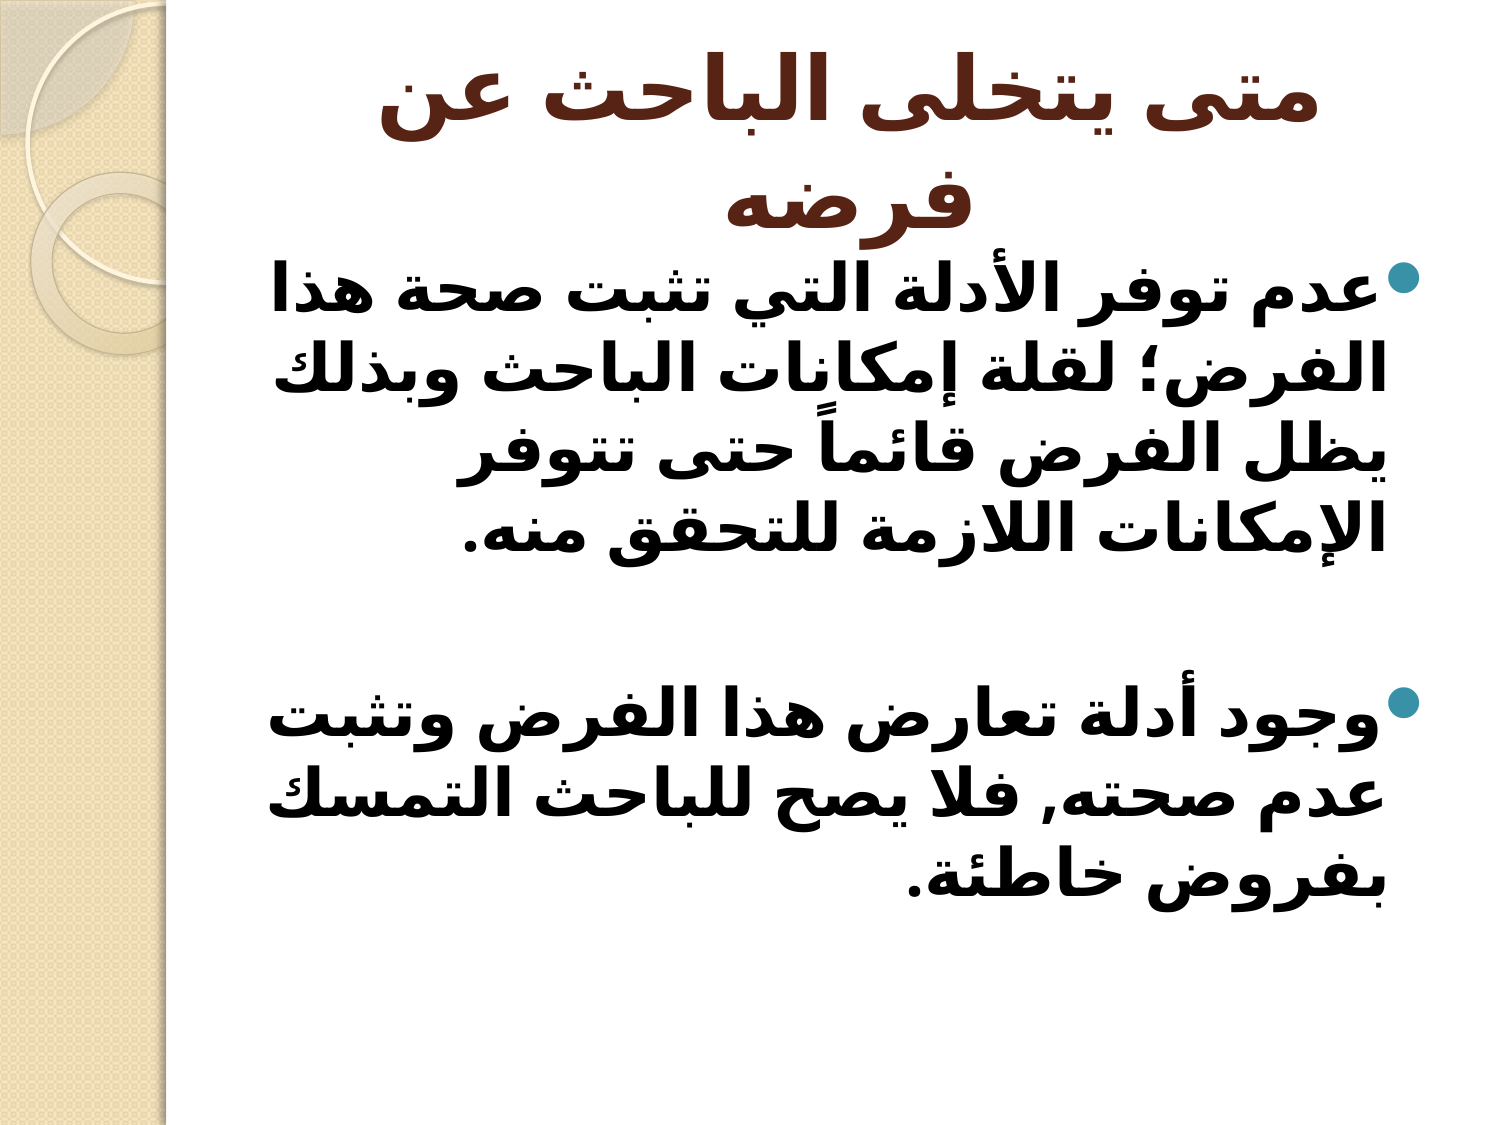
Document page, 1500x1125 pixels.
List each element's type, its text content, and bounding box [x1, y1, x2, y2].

title متى يتخلى الباحث عن فرضه [235, 45, 1466, 233]
list عدم توفر الأدلة التي تثبت صحة هذا الفرض؛ لقلة إمكانات الباحث وبذلك يظل الفرض قائماً حتى تتوفر الإمكانات اللازمة للتحقق منه. وجود أدلة تعارض هذا الفرض وتثبت عدم صحته, فلا يصح للباحث التمسك بفروض خاطئة. [235, 237, 1466, 1025]
